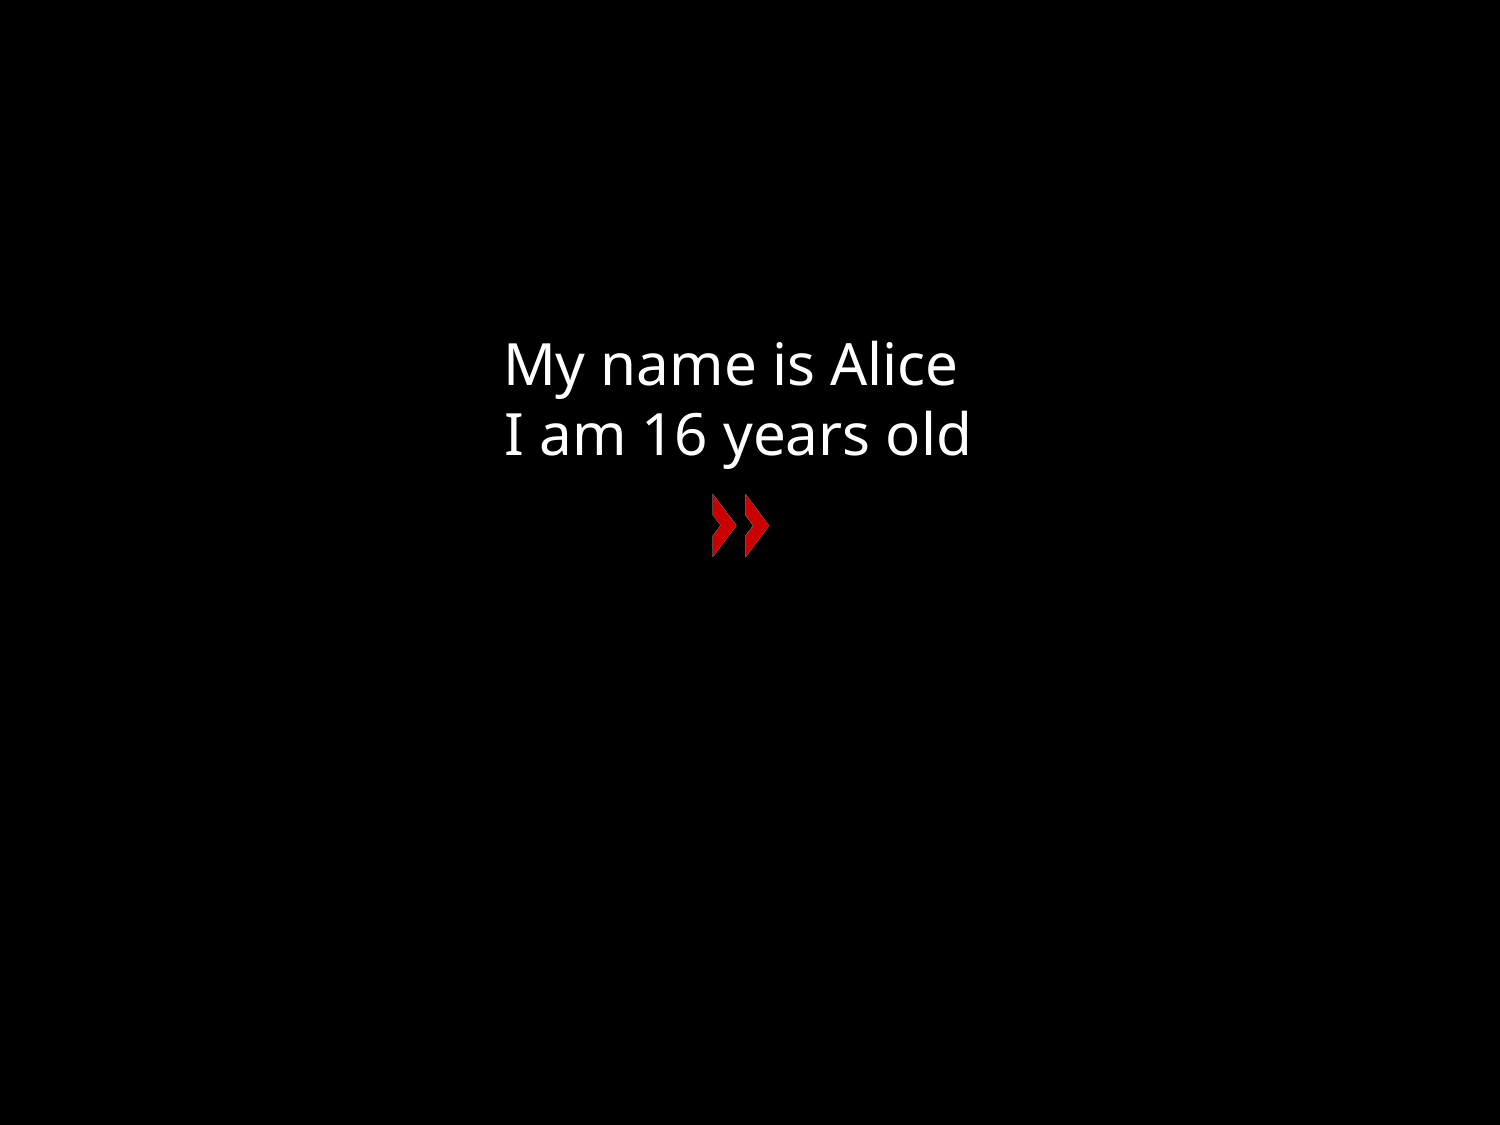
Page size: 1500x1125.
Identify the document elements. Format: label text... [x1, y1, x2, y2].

title My name is Alice I am 16 years old [421, 349, 1055, 446]
picture [702, 491, 770, 559]
